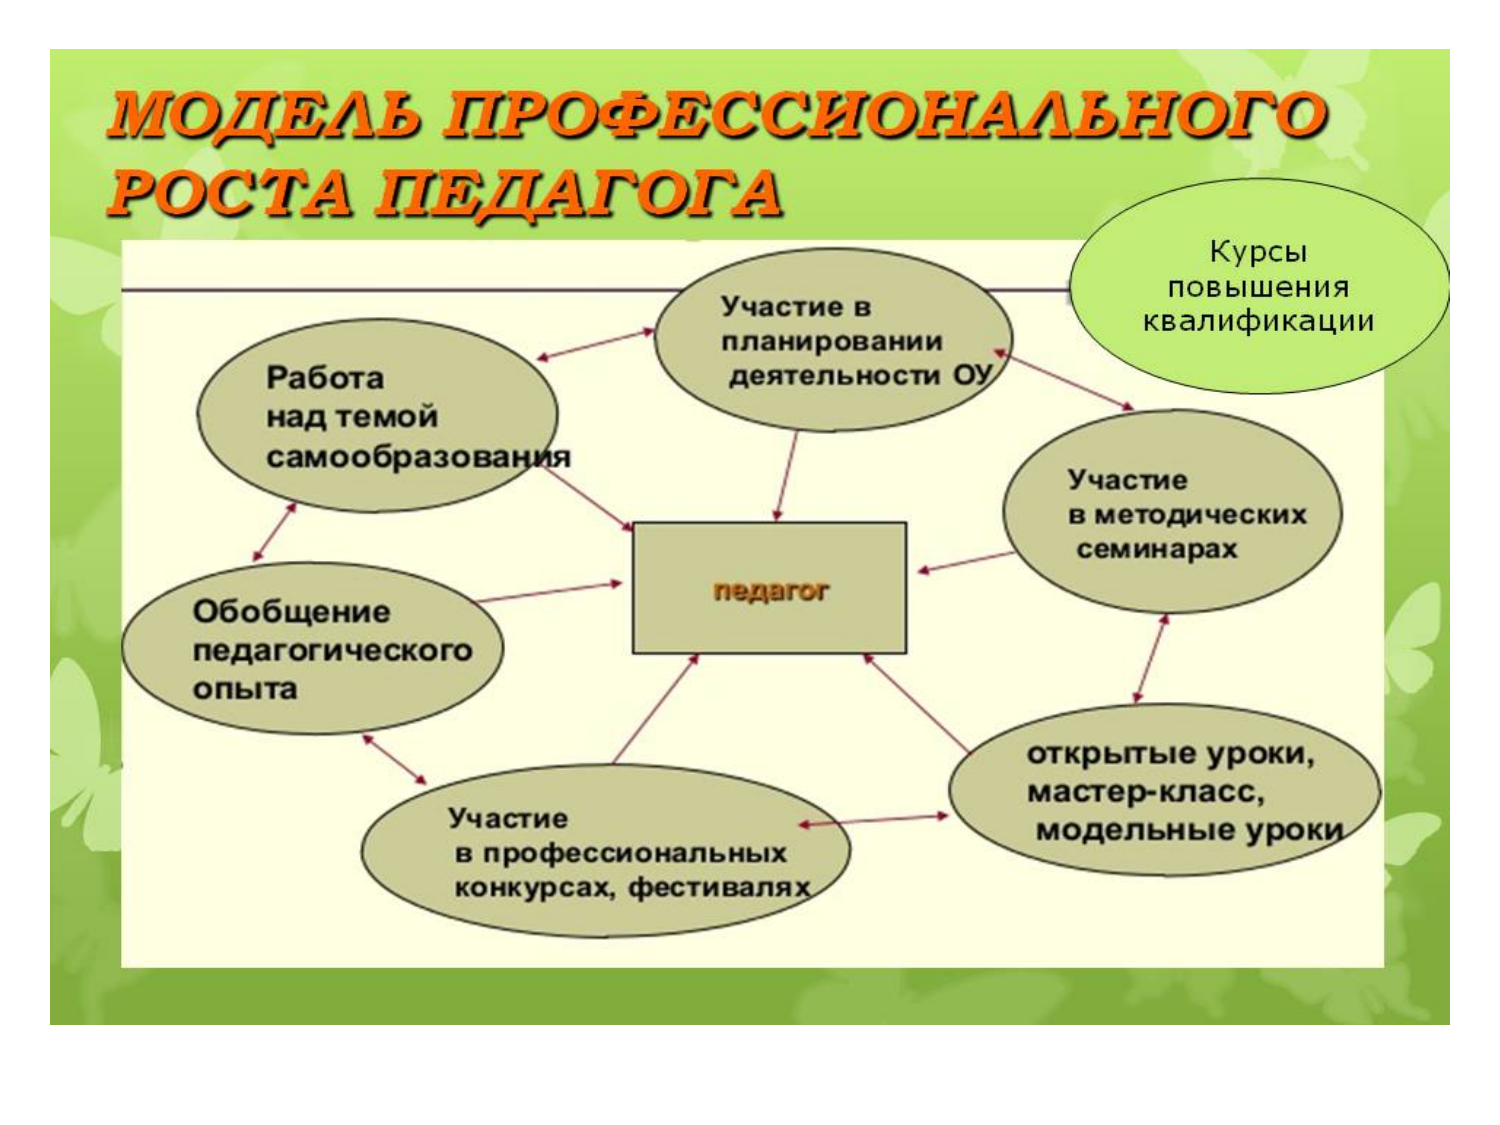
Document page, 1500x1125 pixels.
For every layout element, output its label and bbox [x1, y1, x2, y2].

picture [49, 49, 1451, 1026]
